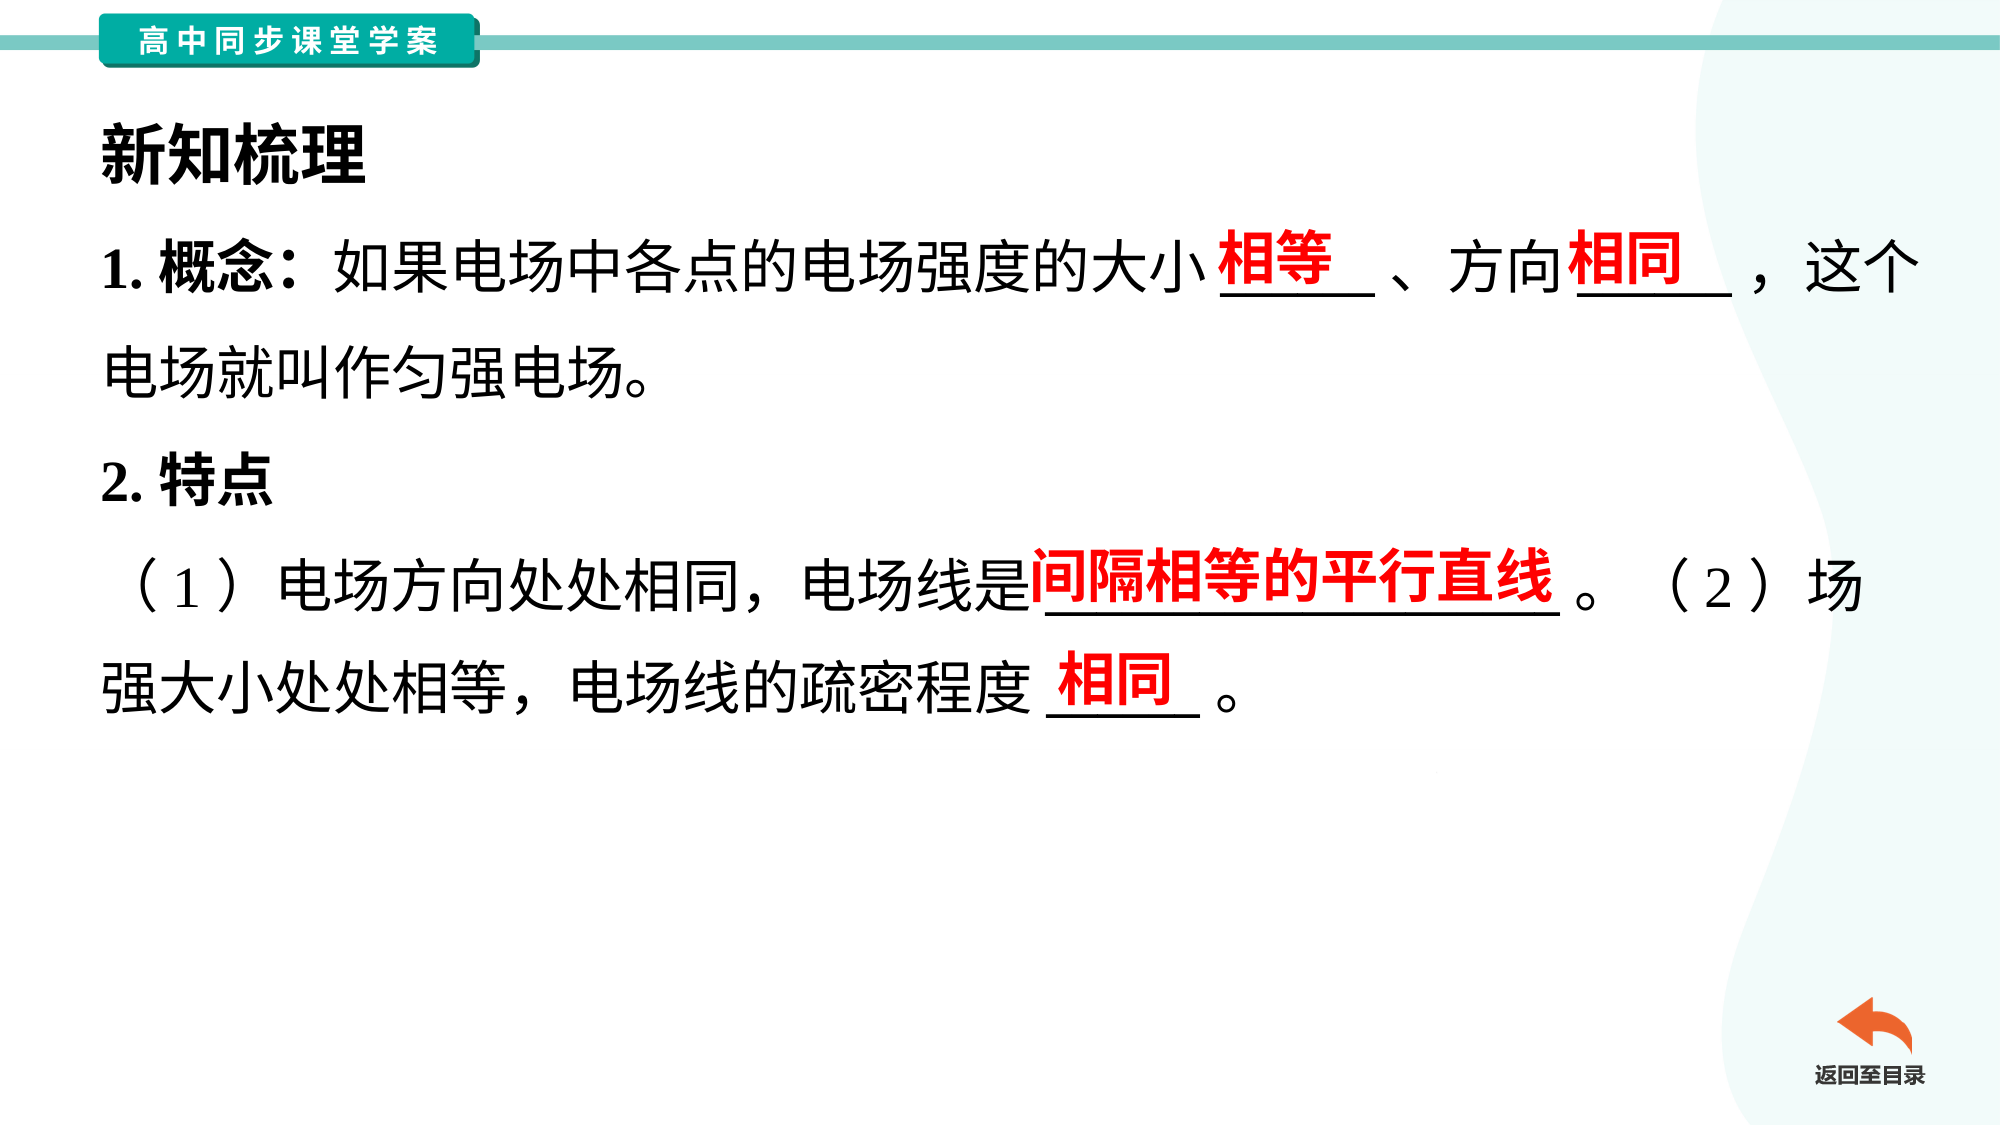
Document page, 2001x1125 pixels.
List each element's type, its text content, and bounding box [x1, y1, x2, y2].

picture [0, 0, 2000, 1125]
text_box 1.概念：如果电场中各点的电场强度的大小______、方向______，这个 电场就叫作匀强电场。 2.特点 （1）电场方向处处相同，电场线是____________________。（2）场 强大小处处相等，电场线的疏密程度______。 [100, 193, 1899, 710]
text_box 间隔相等的平行直线 [1006, 507, 1577, 599]
text_box 相同 [1035, 610, 1196, 702]
text_box 相同 [1545, 188, 1706, 280]
text_box 新知梳理 [100, 76, 1899, 193]
text_box 相等 [1195, 188, 1356, 280]
